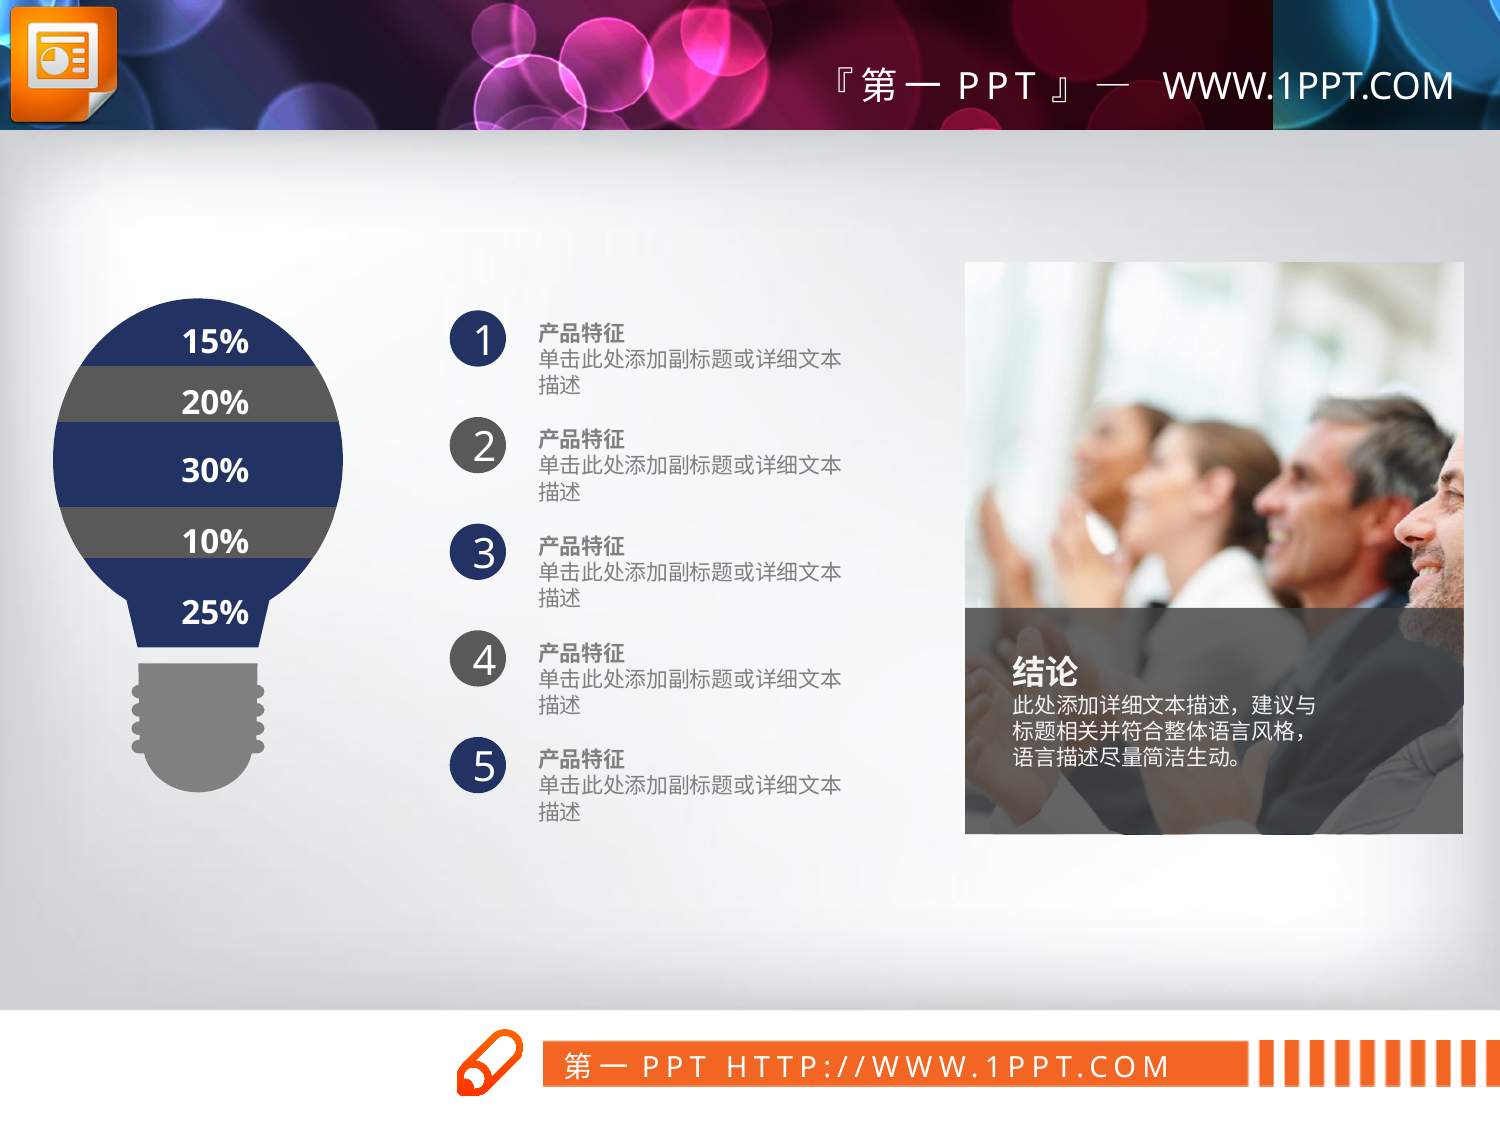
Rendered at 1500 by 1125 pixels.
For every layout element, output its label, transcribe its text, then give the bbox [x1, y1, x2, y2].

text_box [53, 422, 343, 507]
picture [0, 0, 1500, 1012]
text_box 产品特征 单击此处添加副标题或详细文本描述 [523, 738, 859, 859]
text_box 15% [166, 312, 265, 368]
text_box [59, 507, 337, 559]
text_box 5 [449, 736, 506, 794]
text_box 产品特征 单击此处添加副标题或详细文本描述 [523, 631, 859, 738]
text_box 3 [449, 523, 506, 580]
picture [543, 1040, 1500, 1087]
text_box 产品特征 单击此处添加副标题或详细文本描述 [523, 311, 859, 418]
text_box 30% [166, 442, 265, 497]
text_box [80, 298, 257, 366]
text_box 20% [166, 374, 265, 429]
text_box [265, 316, 316, 366]
text_box 10% [166, 512, 265, 568]
text_box 25% [166, 583, 265, 639]
text_box [57, 366, 339, 422]
text_box 4 [449, 630, 506, 687]
text_box 1 [449, 310, 506, 367]
text_box 产品特征 单击此处添加副标题或详细文本描述 [523, 418, 859, 525]
text_box [131, 663, 265, 793]
text_box 产品特征 单击此处添加副标题或详细文本描述 [523, 525, 859, 631]
text_box 2 [449, 416, 506, 474]
text_box [83, 559, 313, 648]
